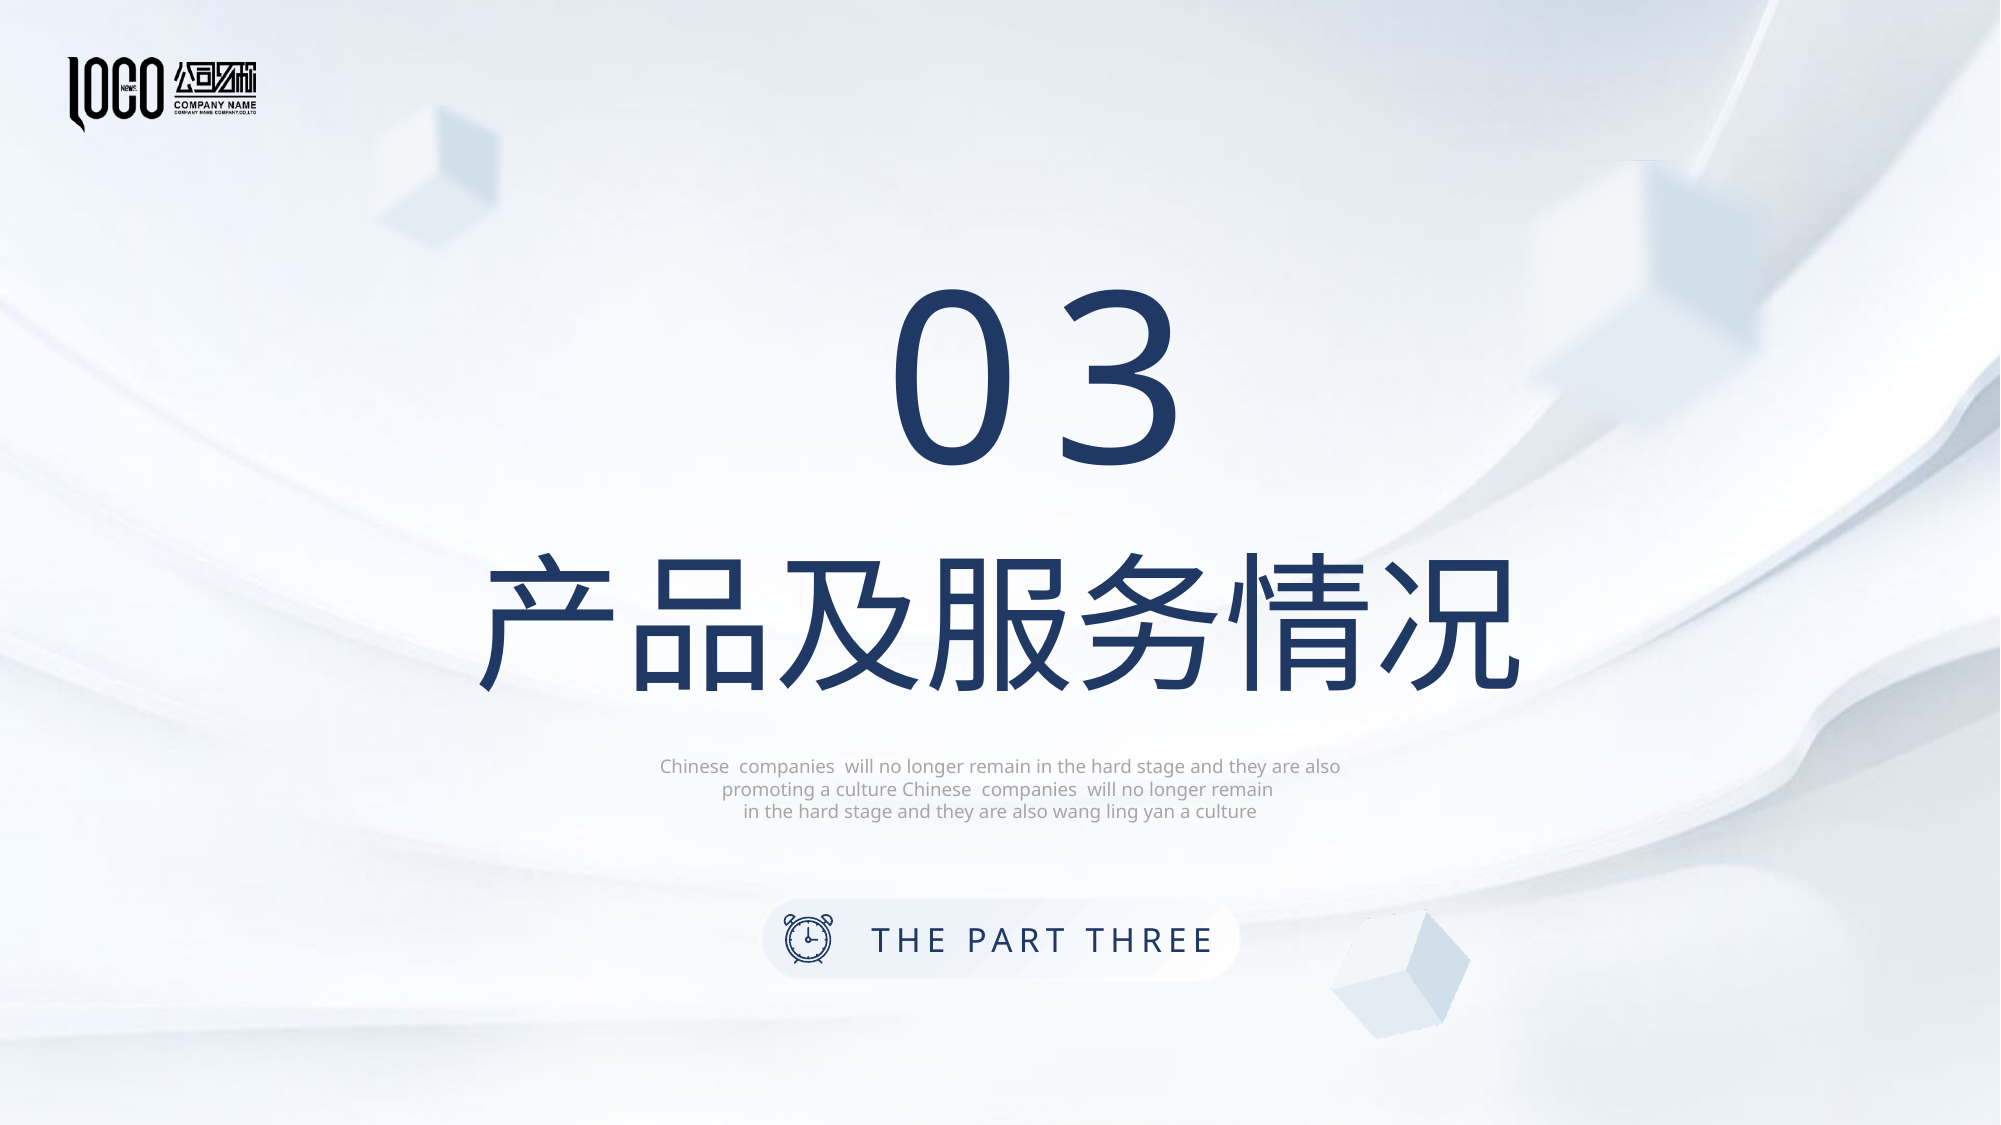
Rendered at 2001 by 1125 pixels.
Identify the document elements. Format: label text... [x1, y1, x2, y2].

text_box 03 [763, 216, 1237, 519]
text_box THE PART THREE [864, 916, 1220, 964]
picture [0, 0, 2000, 1125]
text_box [783, 914, 833, 964]
text_box Chinese companies will no longer remain in the hard stage and they are also promoting a culture Chinese companies will no longer remain in the hard stage and they are also wang ling yan a culture [624, 747, 1375, 830]
text_box [760, 896, 1240, 981]
text_box 产品及服务情况 [320, 522, 1680, 717]
